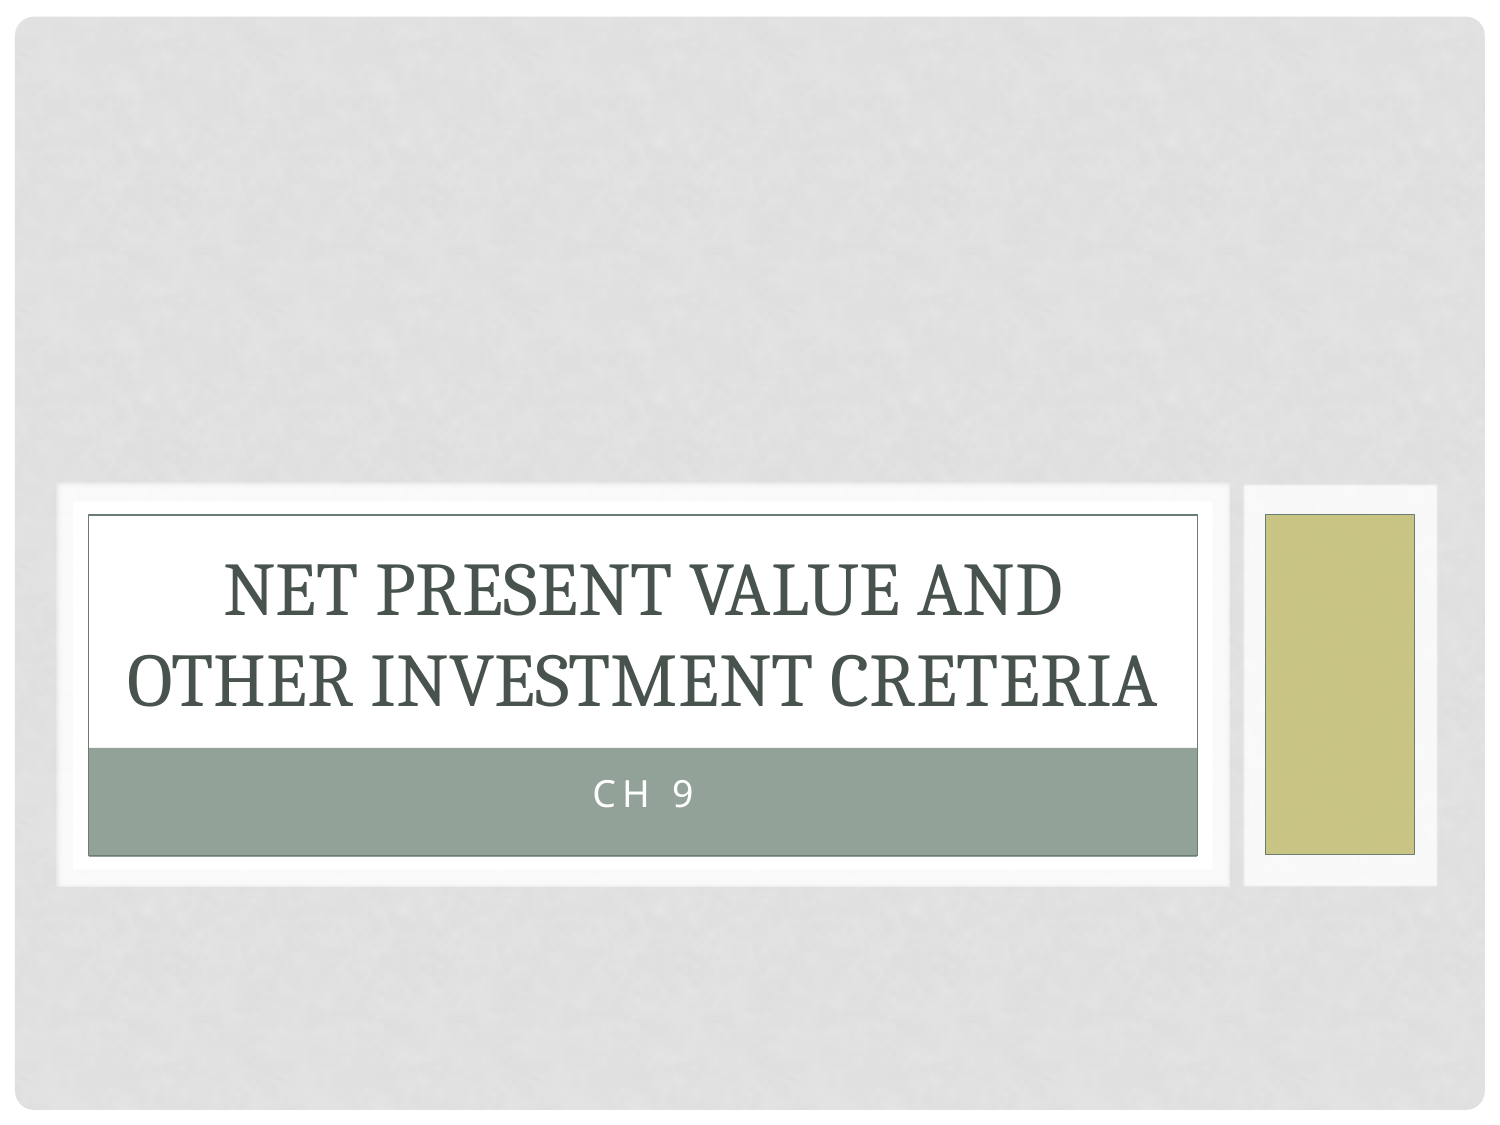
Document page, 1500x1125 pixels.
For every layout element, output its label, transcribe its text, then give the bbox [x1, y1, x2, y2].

subtitle CH 9 [105, 762, 1181, 838]
title NET PRESENT VALUE AND OTHER INVESTMENT CRETERIA [99, 529, 1187, 730]
